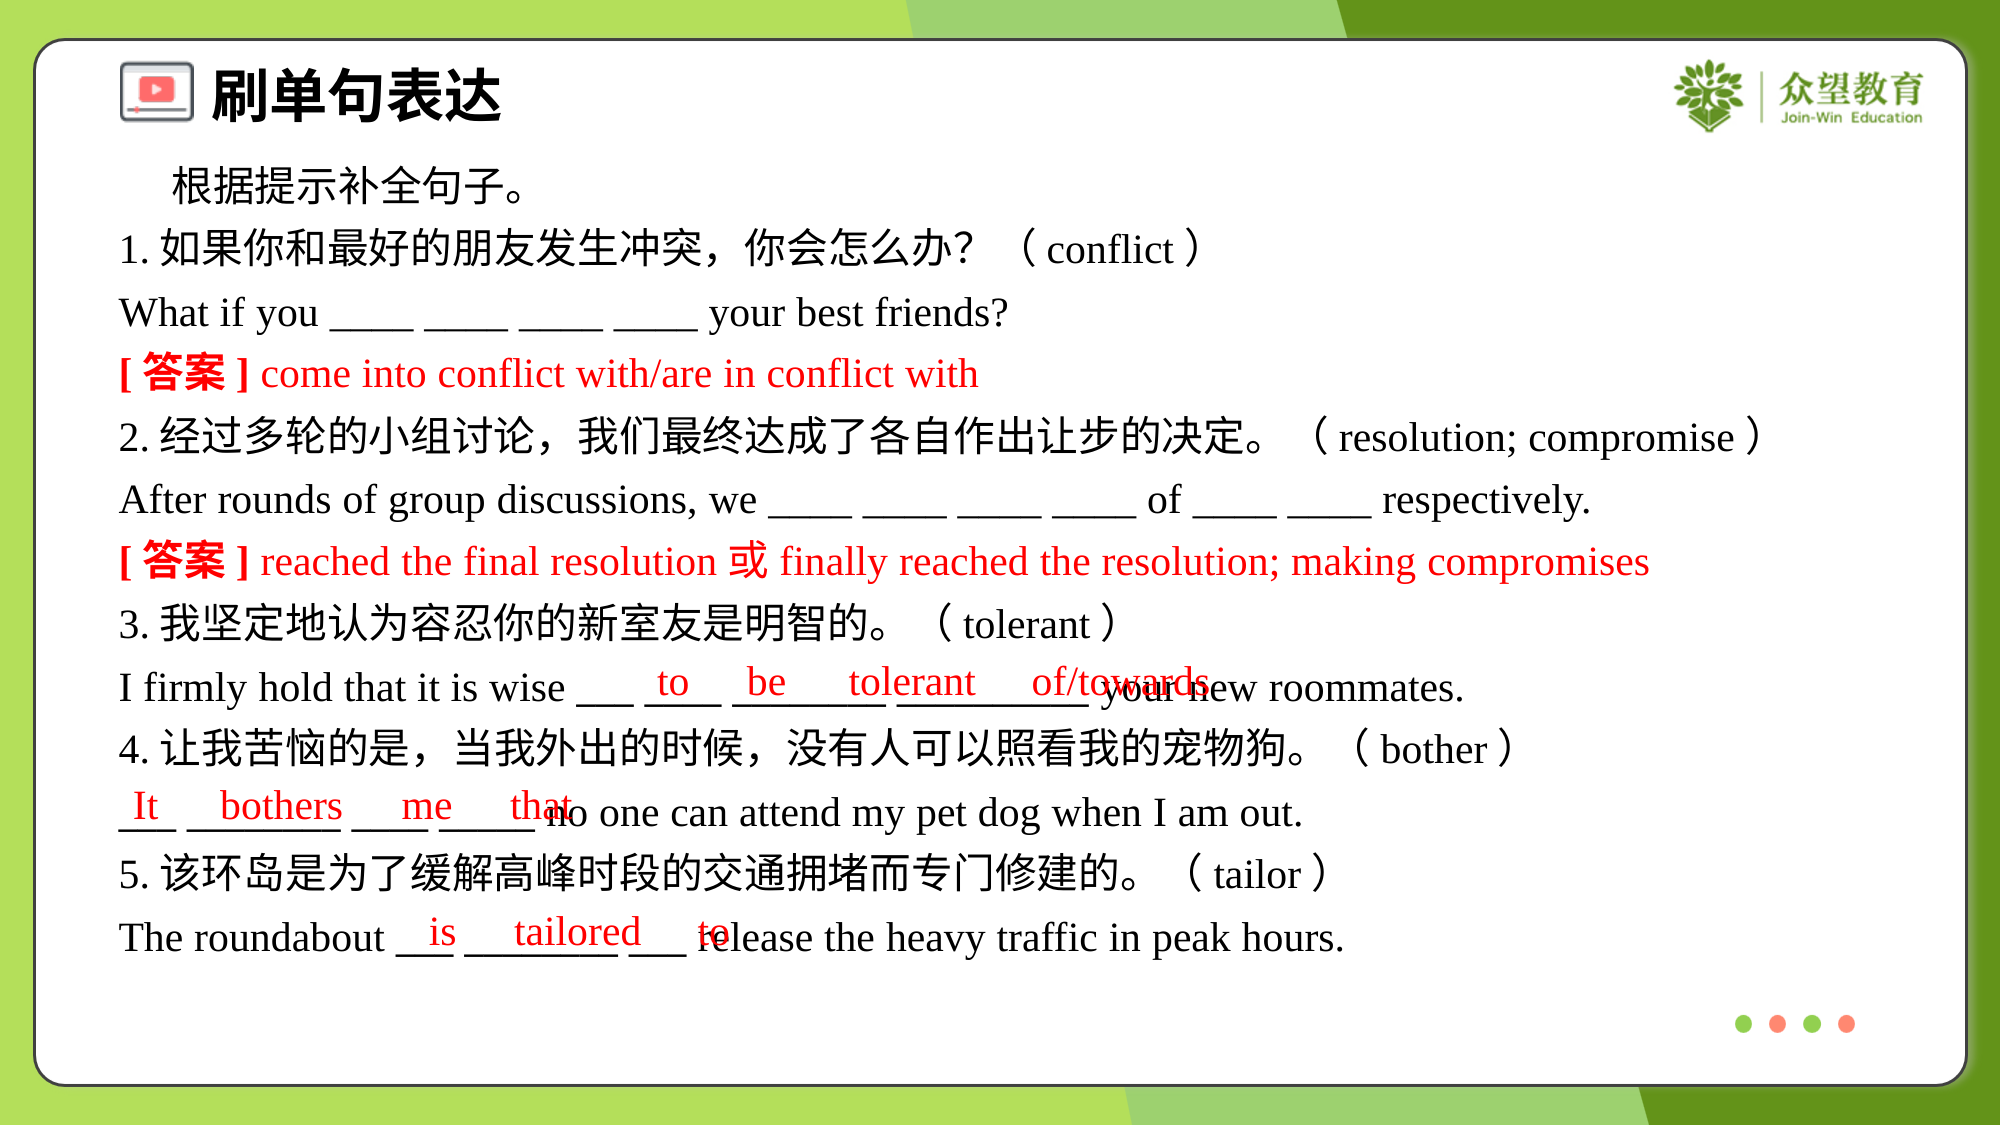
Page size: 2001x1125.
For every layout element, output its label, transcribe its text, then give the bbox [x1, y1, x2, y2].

text_box be [742, 640, 791, 699]
text_box me [397, 765, 458, 824]
text_box 3.我坚定地认为容忍你的新室友是明智的。（tolerant） I firmly hold that it is wise ___ ____ ________ __________ your new roommates. 4.让我苦恼的是，当我外出的时候，没有人可以照看我的宠物狗。（bother） ___ ________ ____ _____ no one can attend my pet dog when I am out. 5.该环岛是为了缓解高峰时段的交通拥堵而专门修建的。（tailor） The roundabout ___ ________ ___ release the heavy traffic in peak hours. [118, 584, 1883, 955]
text_box tolerant [844, 640, 981, 699]
text_box [答案] come into conflict with/are in conflict with [118, 333, 1883, 391]
text_box of/towards [1027, 640, 1215, 699]
text_box bothers [215, 765, 348, 824]
text_box 2.经过多轮的小组讨论，我们最终达成了各自作出让步的决定。（resolution; compromise） After rounds of group discussions, we ____ ____ ____ ____ of ____ ____ respectively. [118, 397, 1883, 517]
text_box tailored [509, 890, 646, 949]
text_box 根据提示补全句子。 [118, 146, 1883, 204]
picture [0, 0, 2000, 1125]
text_box 1.如果你和最好的朋友发生冲突，你会怎么办？（conflict） What if you ____ ____ ____ ____ your best friends? [118, 209, 1883, 330]
text_box to [693, 890, 735, 949]
text_box It [128, 765, 163, 824]
text_box is [424, 890, 462, 949]
text_box that [505, 765, 578, 824]
text_box [答案] reached the final resolution或finally reached the resolution; making compromises [118, 521, 1883, 579]
text_box to [652, 640, 695, 699]
